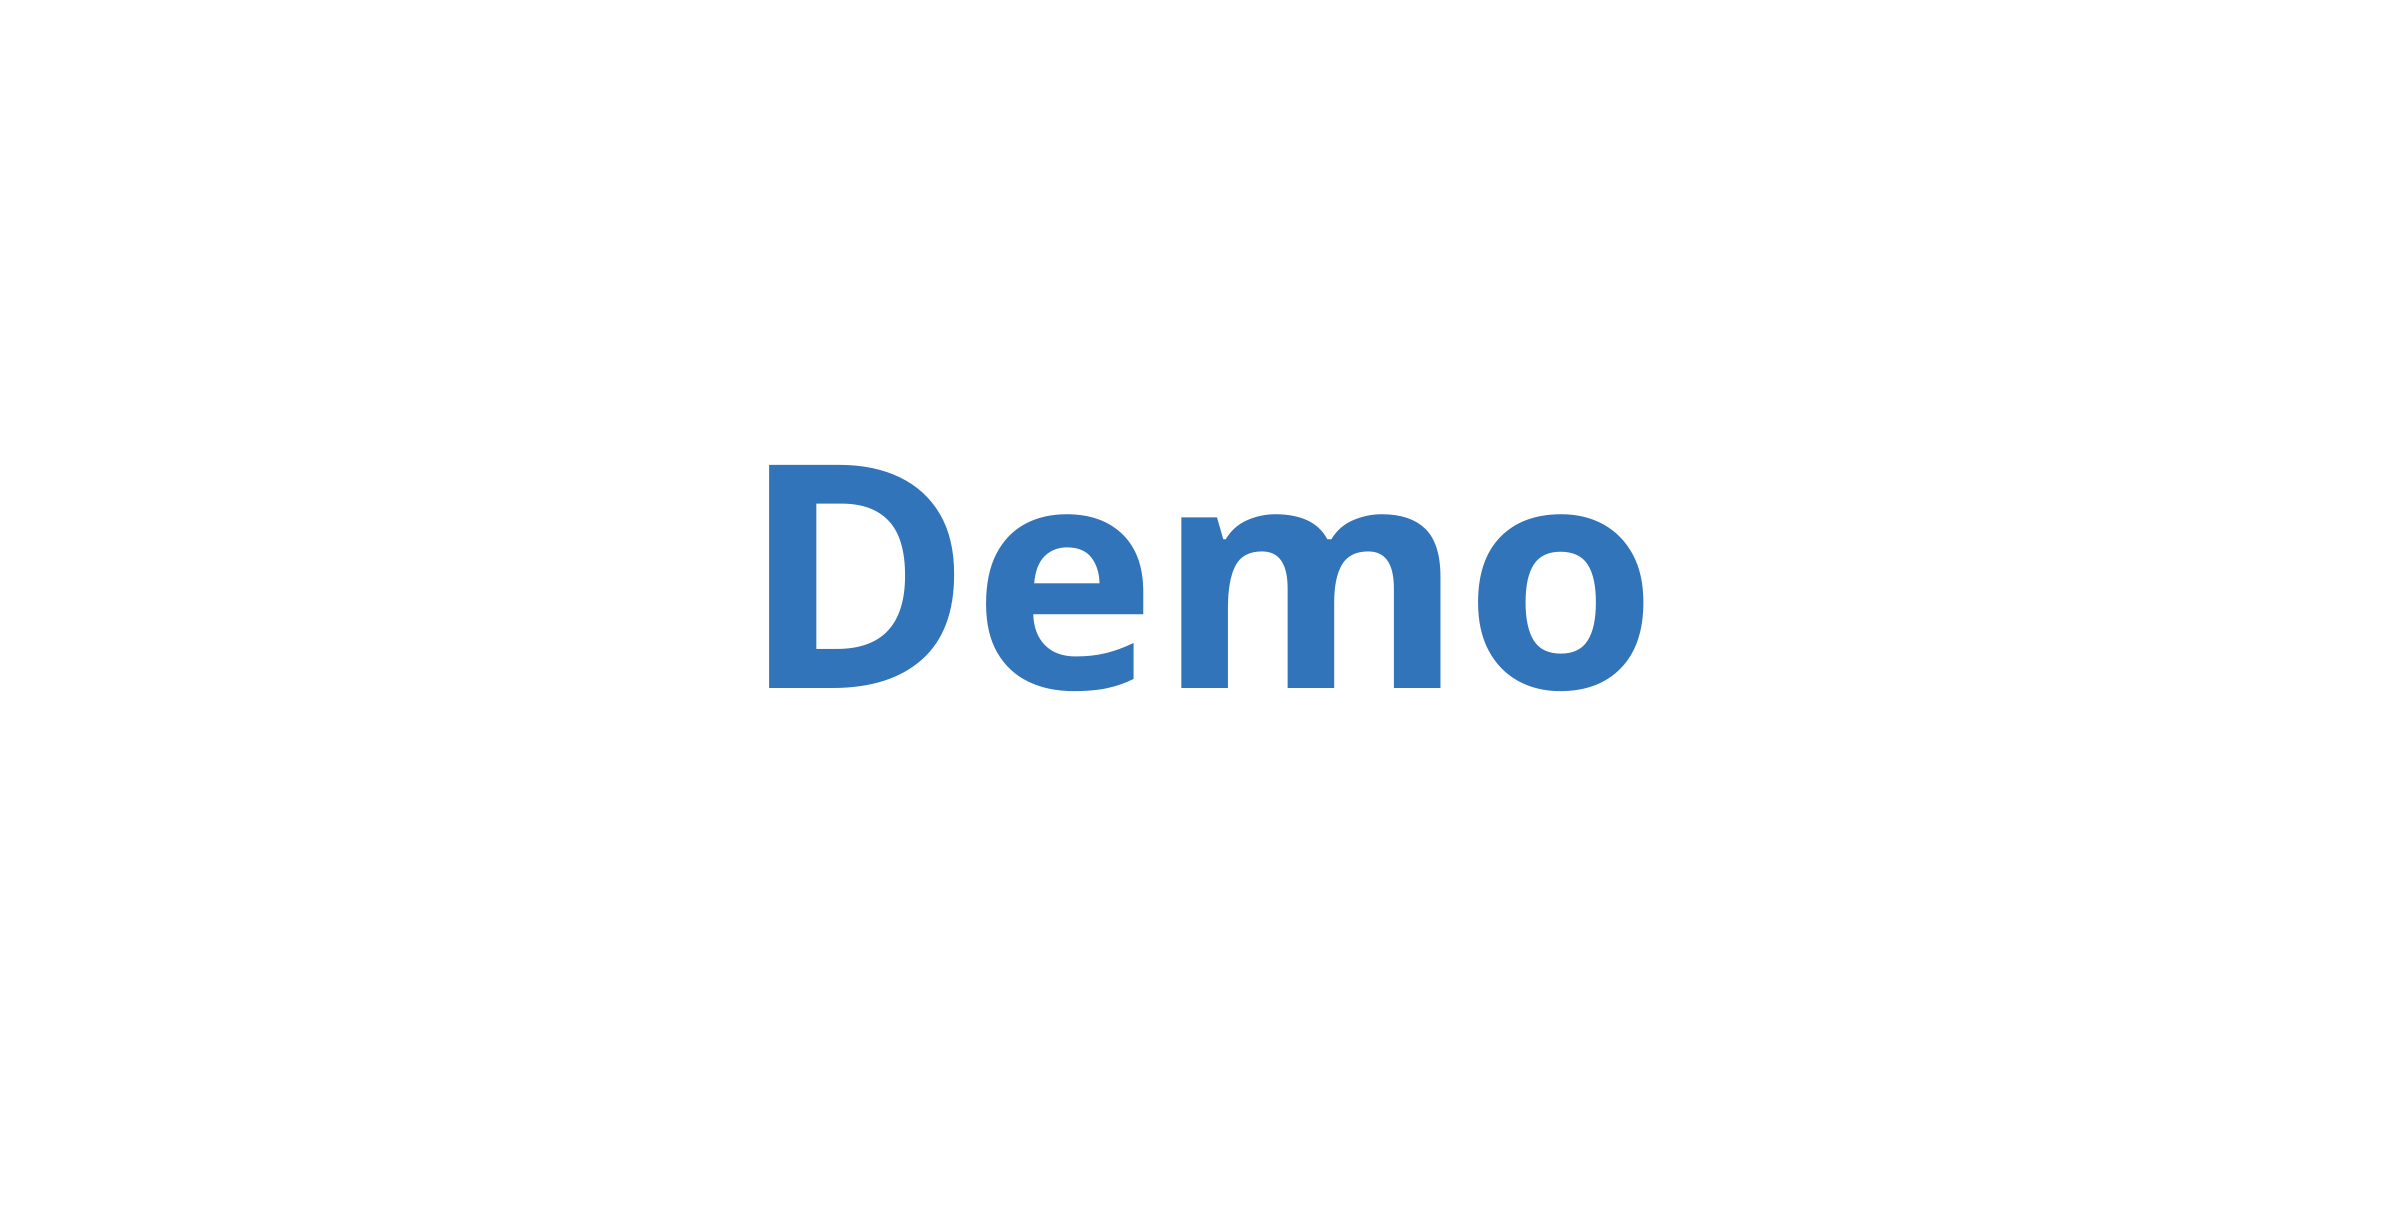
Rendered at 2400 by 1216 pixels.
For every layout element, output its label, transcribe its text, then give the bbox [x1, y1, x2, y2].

title Demo [120, 367, 2280, 760]
